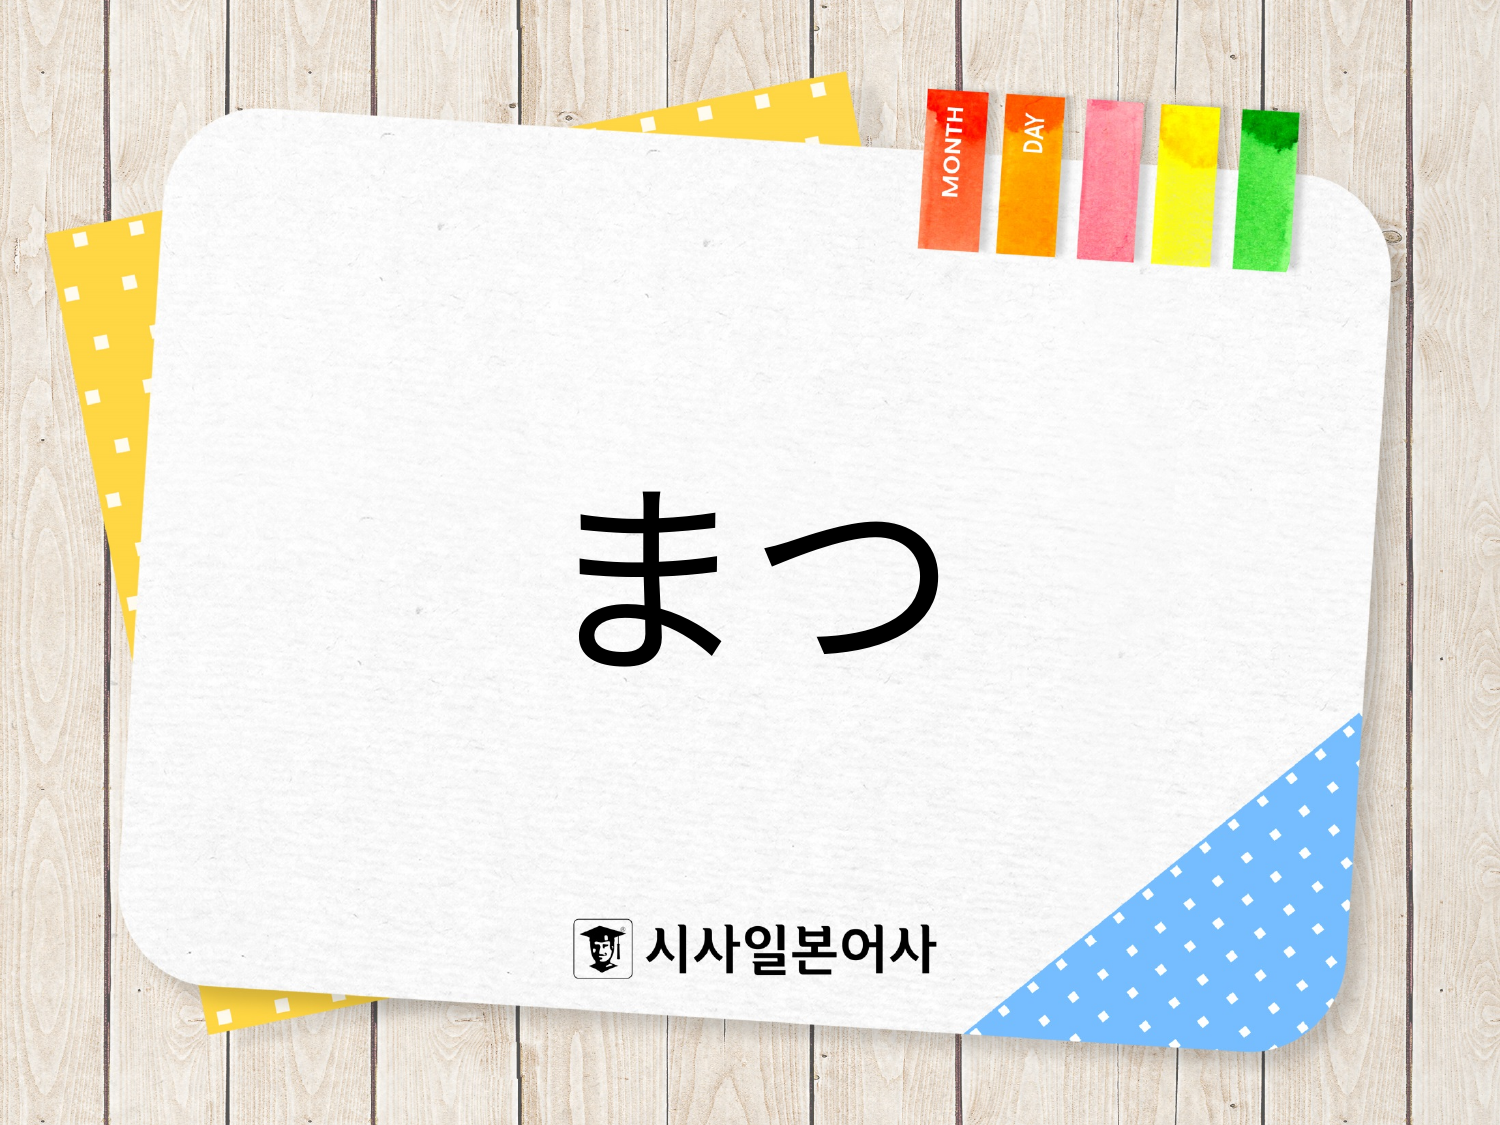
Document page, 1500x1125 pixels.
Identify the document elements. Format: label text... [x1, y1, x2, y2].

title まつ [75, 338, 1425, 811]
picture [0, 0, 1500, 1125]
